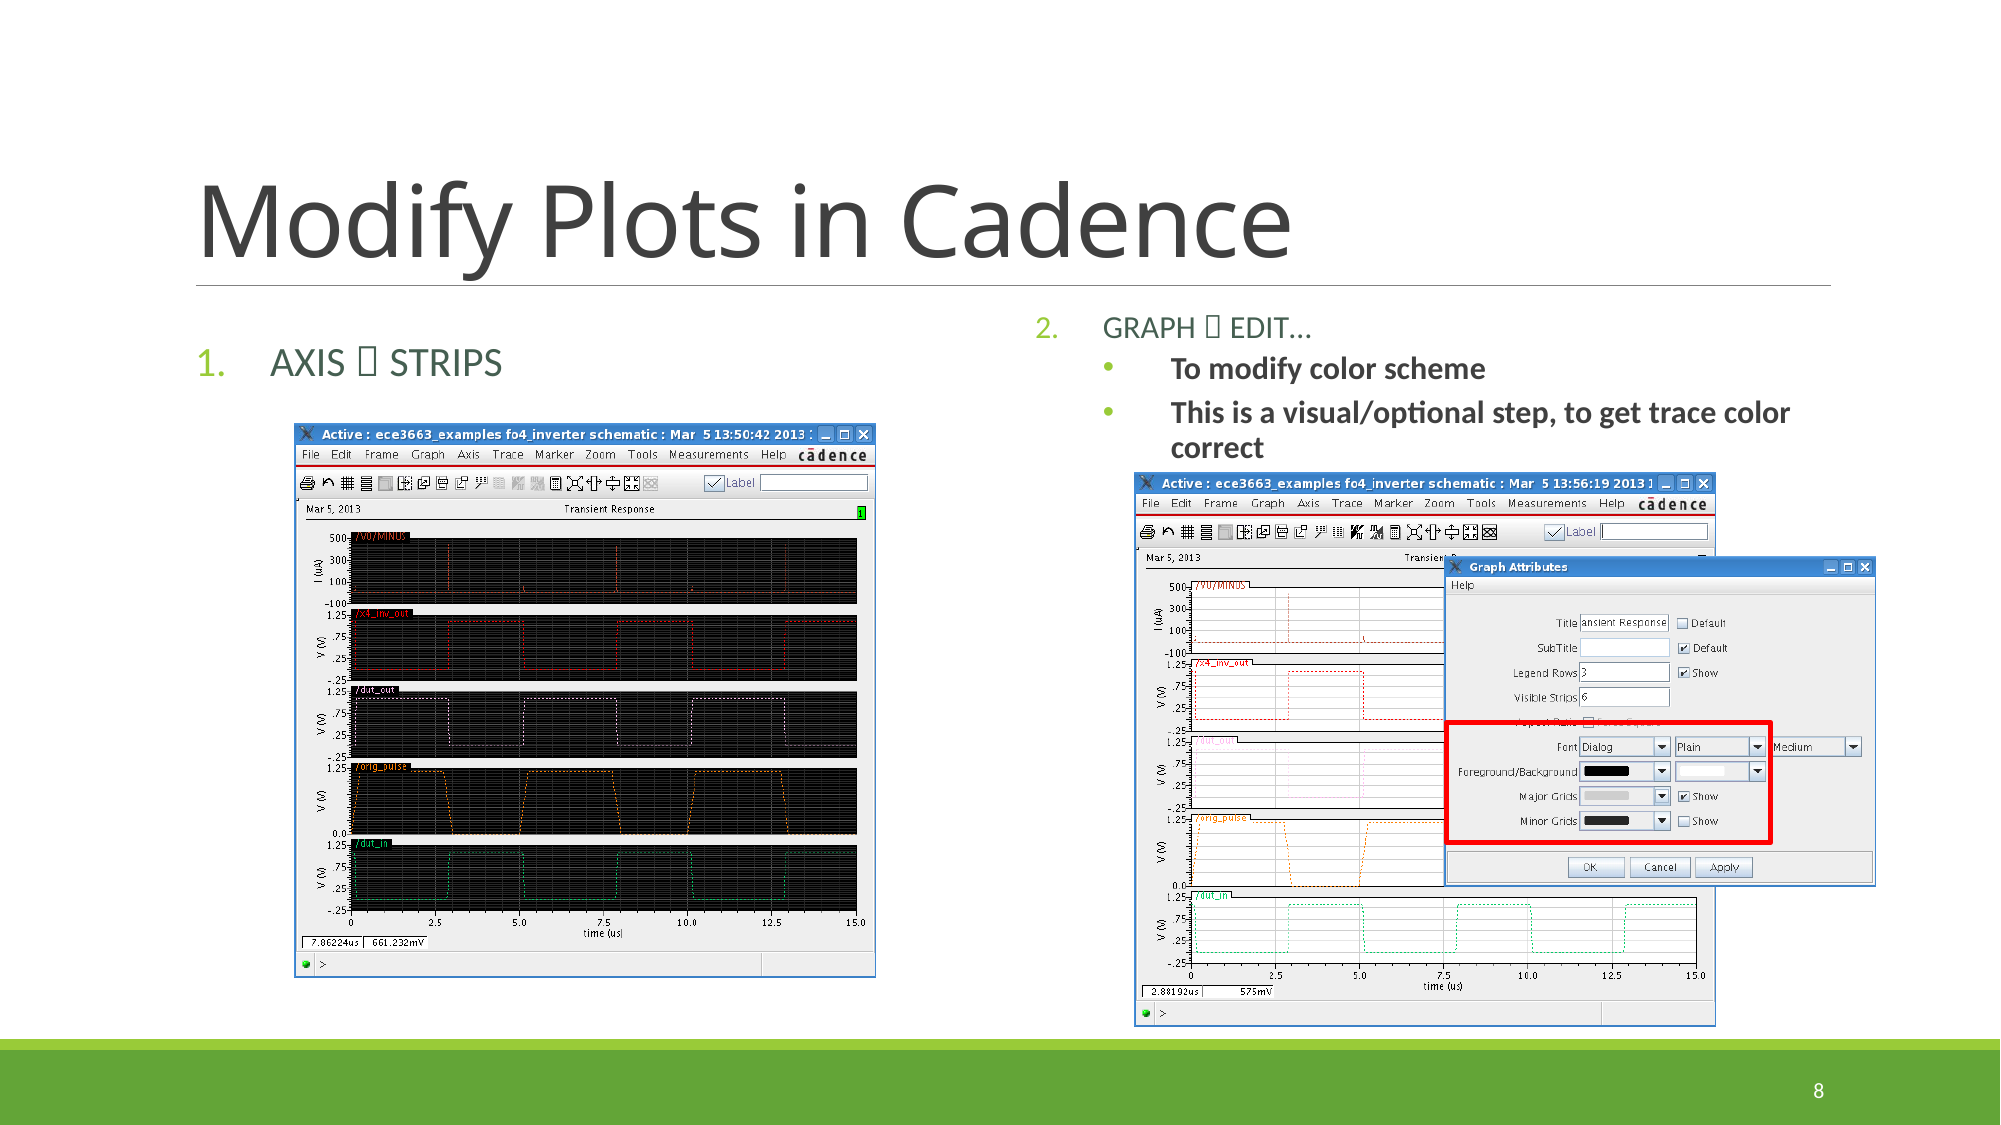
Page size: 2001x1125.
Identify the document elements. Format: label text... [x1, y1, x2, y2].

list GRAPH  EDIT… To modify color scheme This is a visual/optional step, to get trace color correct [1020, 302, 1830, 473]
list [1133, 472, 1717, 1028]
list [294, 423, 876, 979]
picture [1444, 555, 1877, 888]
slide_number 8 [1624, 1059, 1840, 1120]
title Modify Plots in Cadence [180, 47, 1830, 285]
list AXIS  STRIPS [180, 302, 990, 424]
